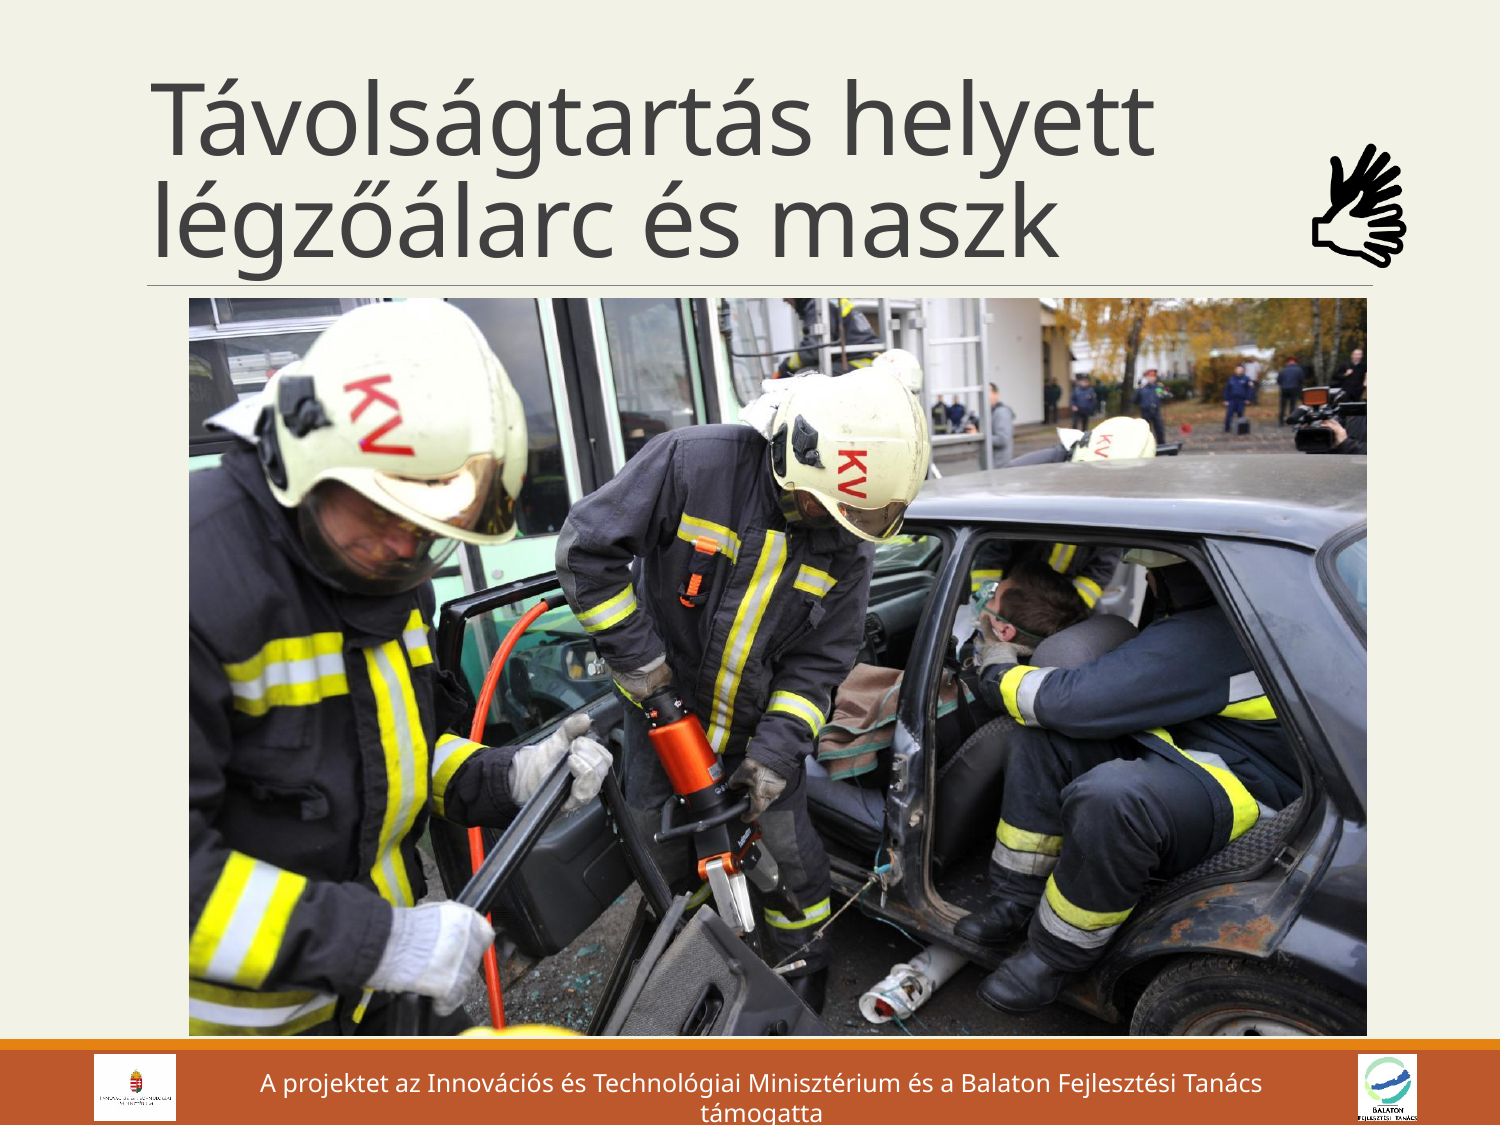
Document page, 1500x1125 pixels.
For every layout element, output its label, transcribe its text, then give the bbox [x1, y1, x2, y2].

picture [94, 1054, 176, 1122]
title Távolságtartás helyett légzőálarc és maszk [135, 47, 1417, 285]
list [188, 298, 1367, 1036]
picture [1357, 1054, 1418, 1122]
picture [1286, 129, 1431, 281]
text_box A projektet az Innovációs és Technológiai Minisztérium és a Balaton Fejlesztési Tanács támogatta [189, 1060, 1335, 1125]
